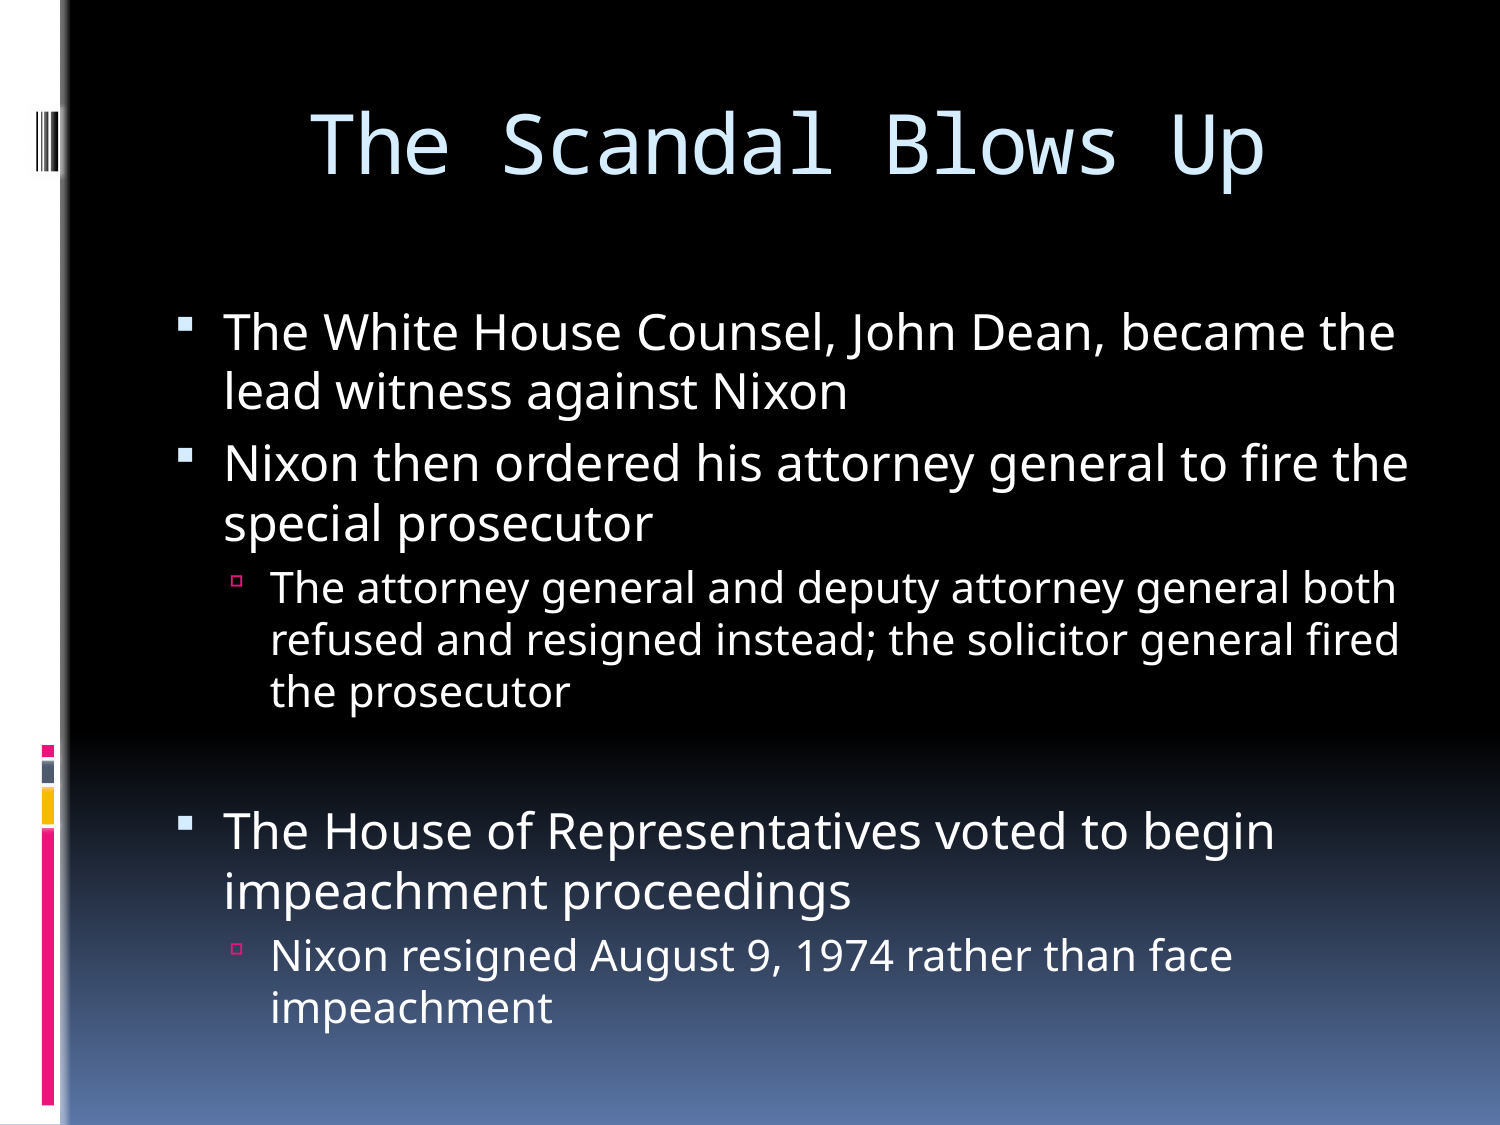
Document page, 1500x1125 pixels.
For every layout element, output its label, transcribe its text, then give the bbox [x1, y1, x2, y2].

title The Scandal Blows Up [150, 83, 1425, 234]
list The White House Counsel, John Dean, became the lead witness against Nixon Nixon then ordered his attorney general to fire the special prosecutor The attorney general and deputy attorney general both refused and resigned instead; the solicitor general fired the prosecutor The House of Representatives voted to begin impeachment proceedings Nixon resigned August 9, 1974 rather than face impeachment [150, 292, 1425, 1043]
